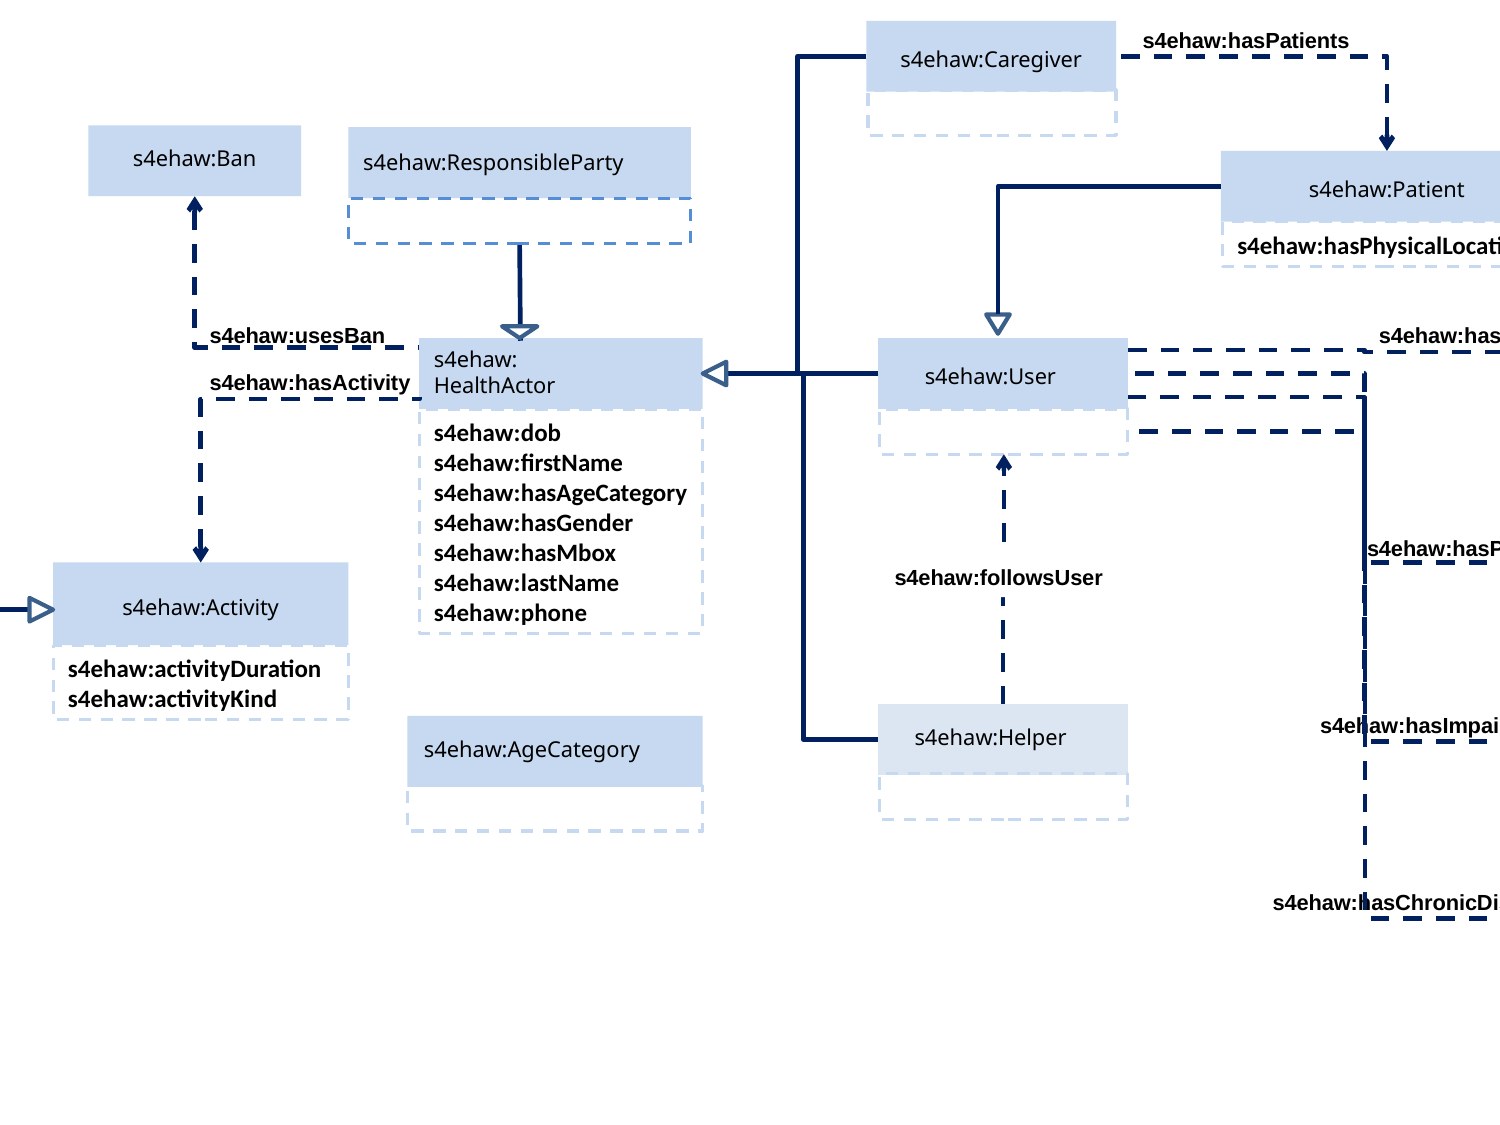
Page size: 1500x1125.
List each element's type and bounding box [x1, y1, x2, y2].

text_box [0, 18, 1500, 1000]
